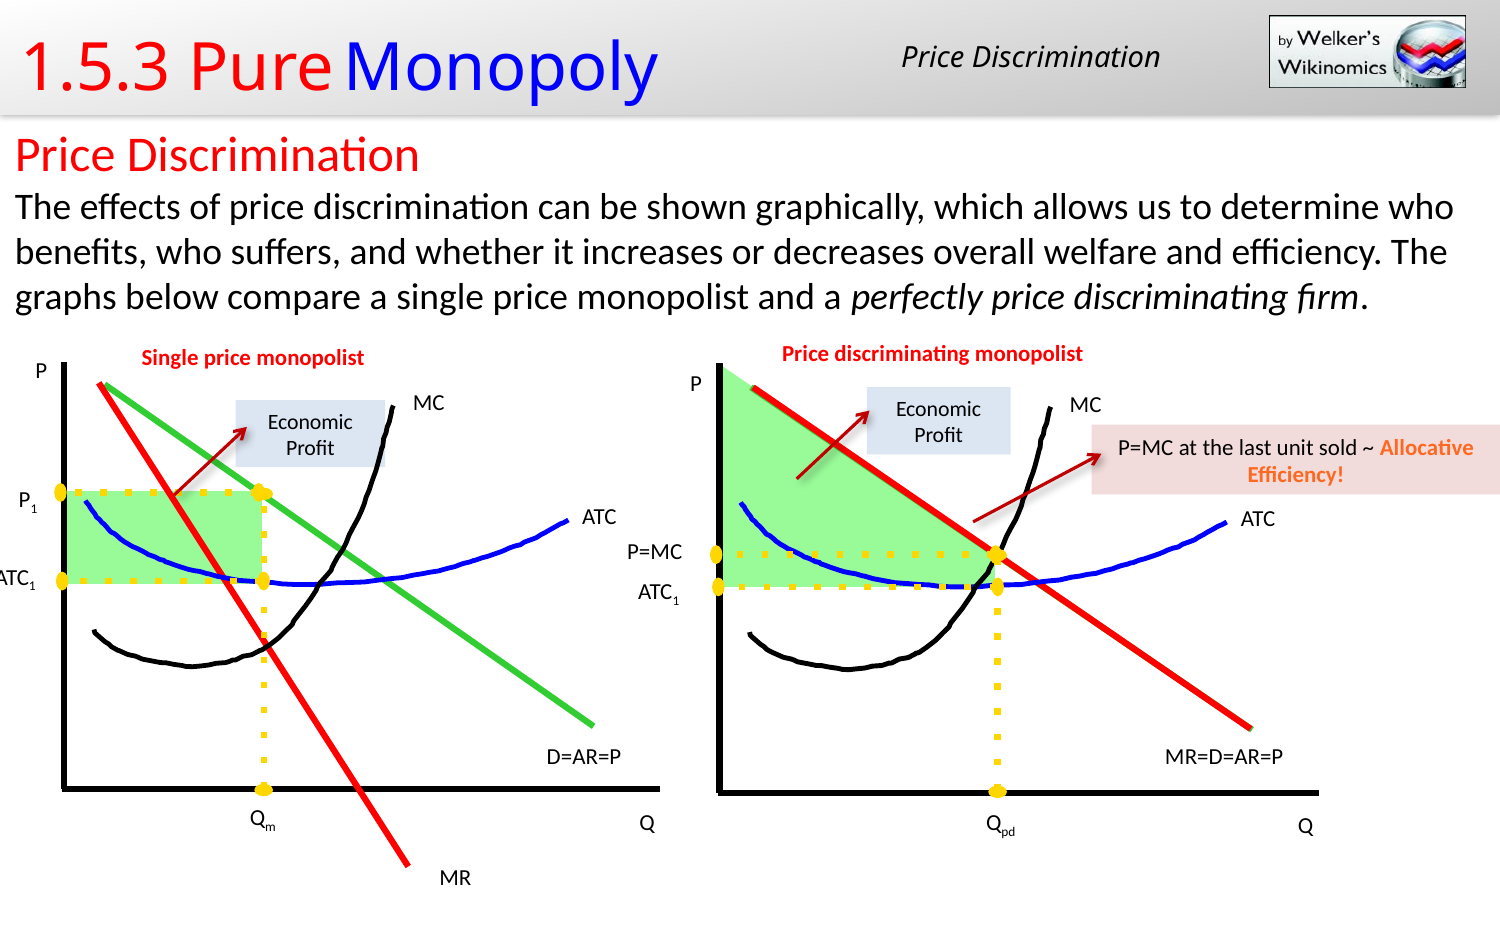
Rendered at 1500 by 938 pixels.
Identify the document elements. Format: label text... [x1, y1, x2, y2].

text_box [0, 0, 1500, 115]
text_box Price Discrimination The effects of price discrimination can be shown graphically, which allows us to determine who benefits, who suffers, and whether it increases or decreases overall welfare and efficiency. The graphs below compare a single price monopolist and a perfectly price discriminating firm. [0, 123, 1500, 325]
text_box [0, 330, 1500, 898]
